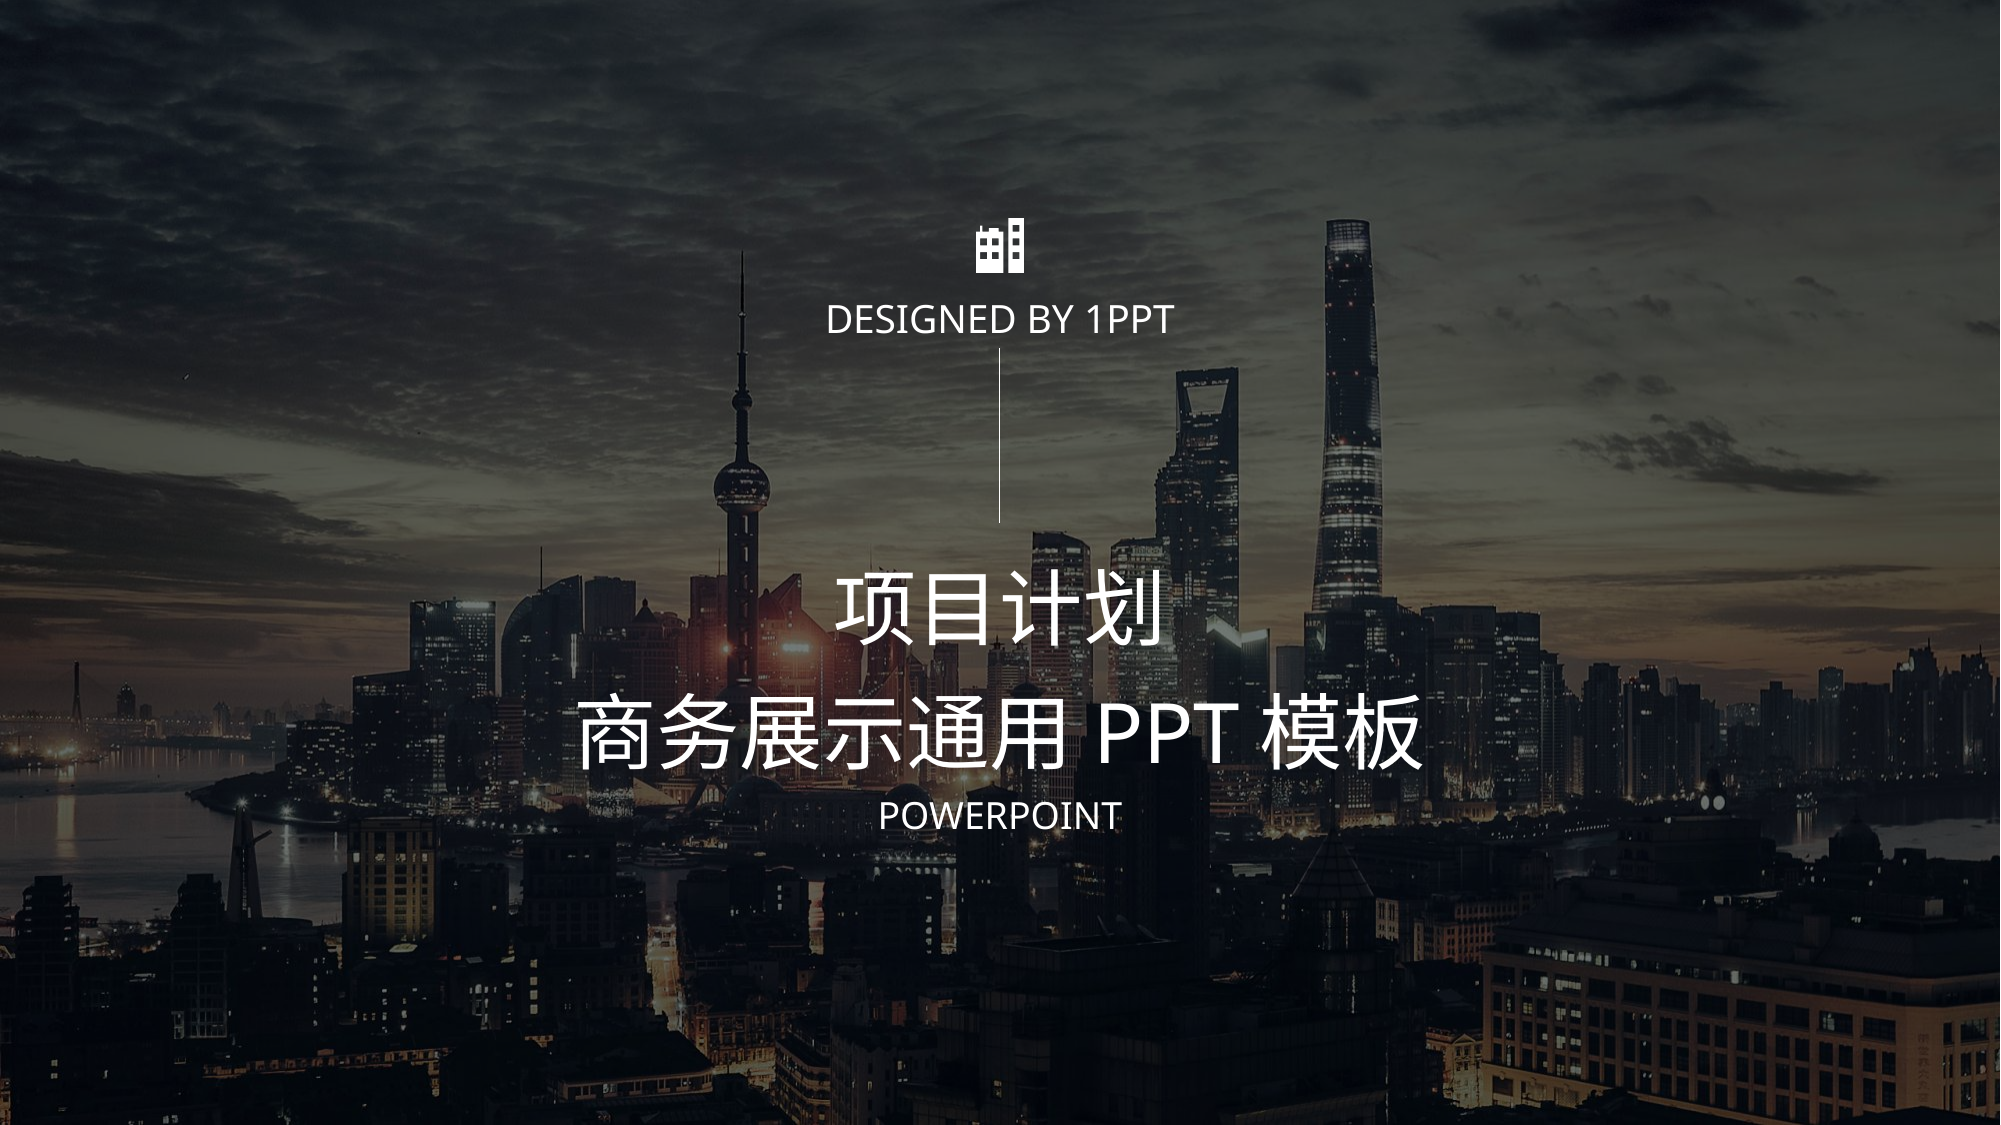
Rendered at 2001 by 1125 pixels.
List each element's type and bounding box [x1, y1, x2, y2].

text_box [976, 218, 1024, 273]
picture [0, 0, 2000, 1125]
